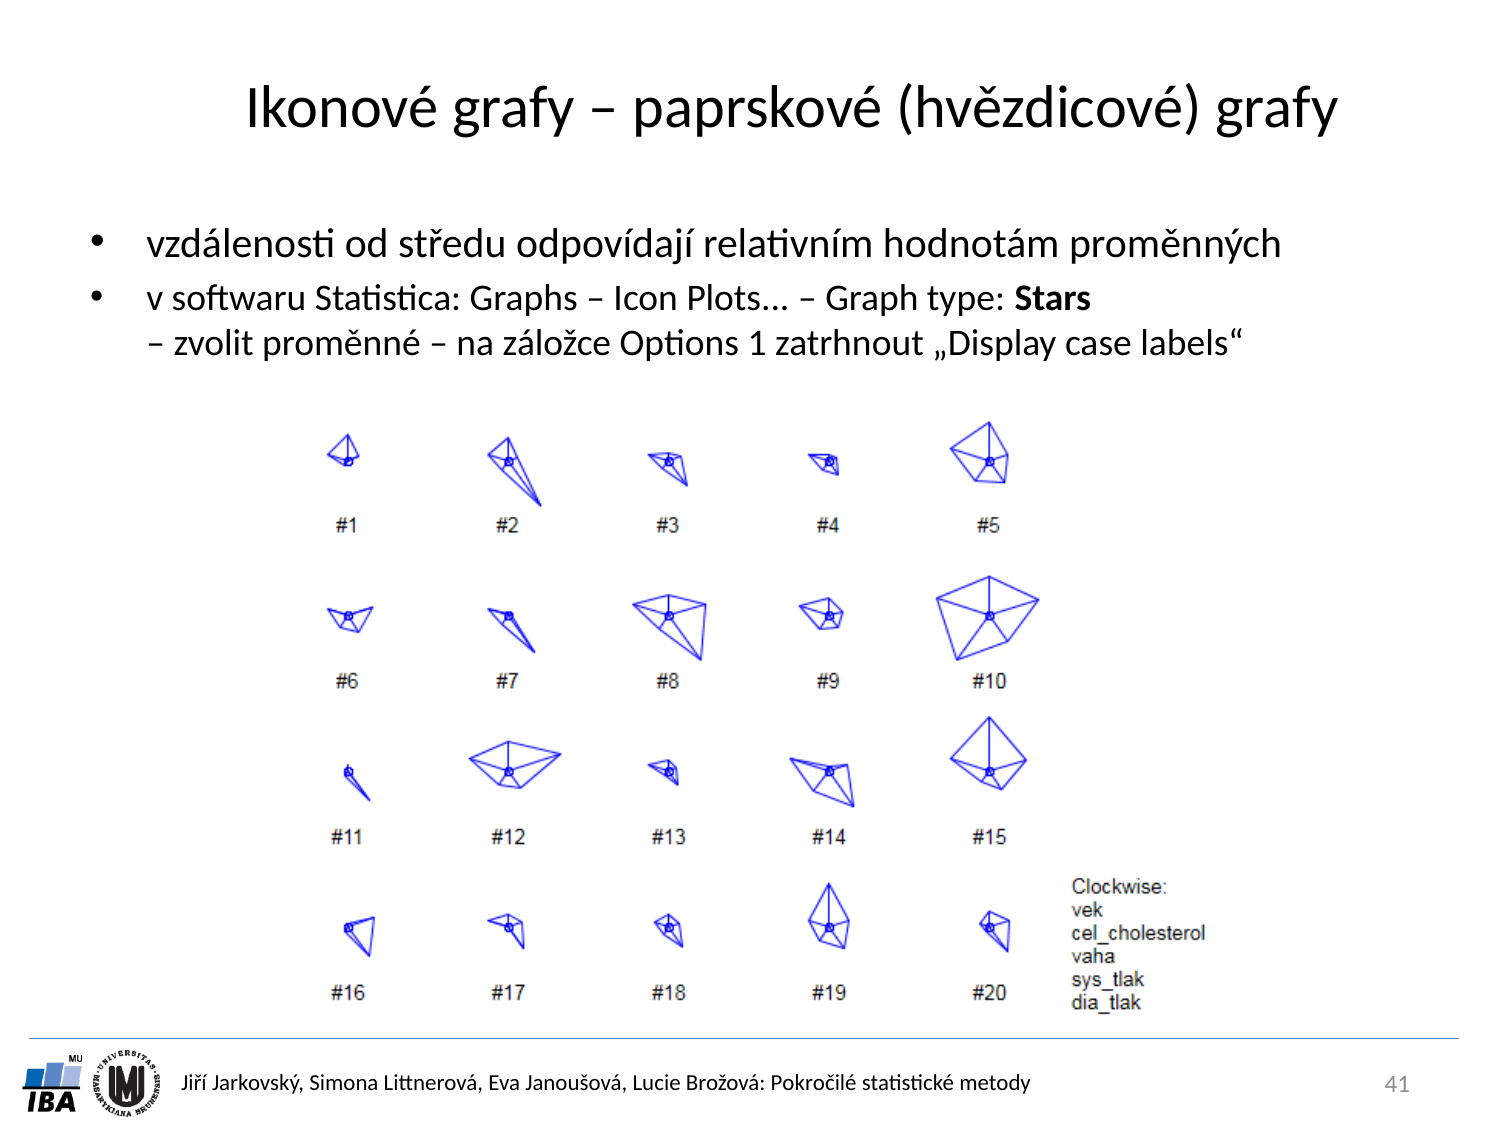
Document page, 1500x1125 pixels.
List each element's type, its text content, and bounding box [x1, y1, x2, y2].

title Ikonové grafy – paprskové (hvězdicové) grafy [85, 45, 1500, 161]
picture [93, 1050, 160, 1117]
slide_number 41 [1074, 1052, 1425, 1113]
list vzdálenosti od středu odpovídají relativním hodnotám proměnných v softwaru Statistica: Graphs – Icon Plots... – Graph type: Stars – zvolit proměnné – na záložce Options 1 zatrhnout „Display case labels“ [75, 208, 1425, 1005]
picture [22, 1055, 82, 1112]
picture [260, 413, 1223, 1025]
